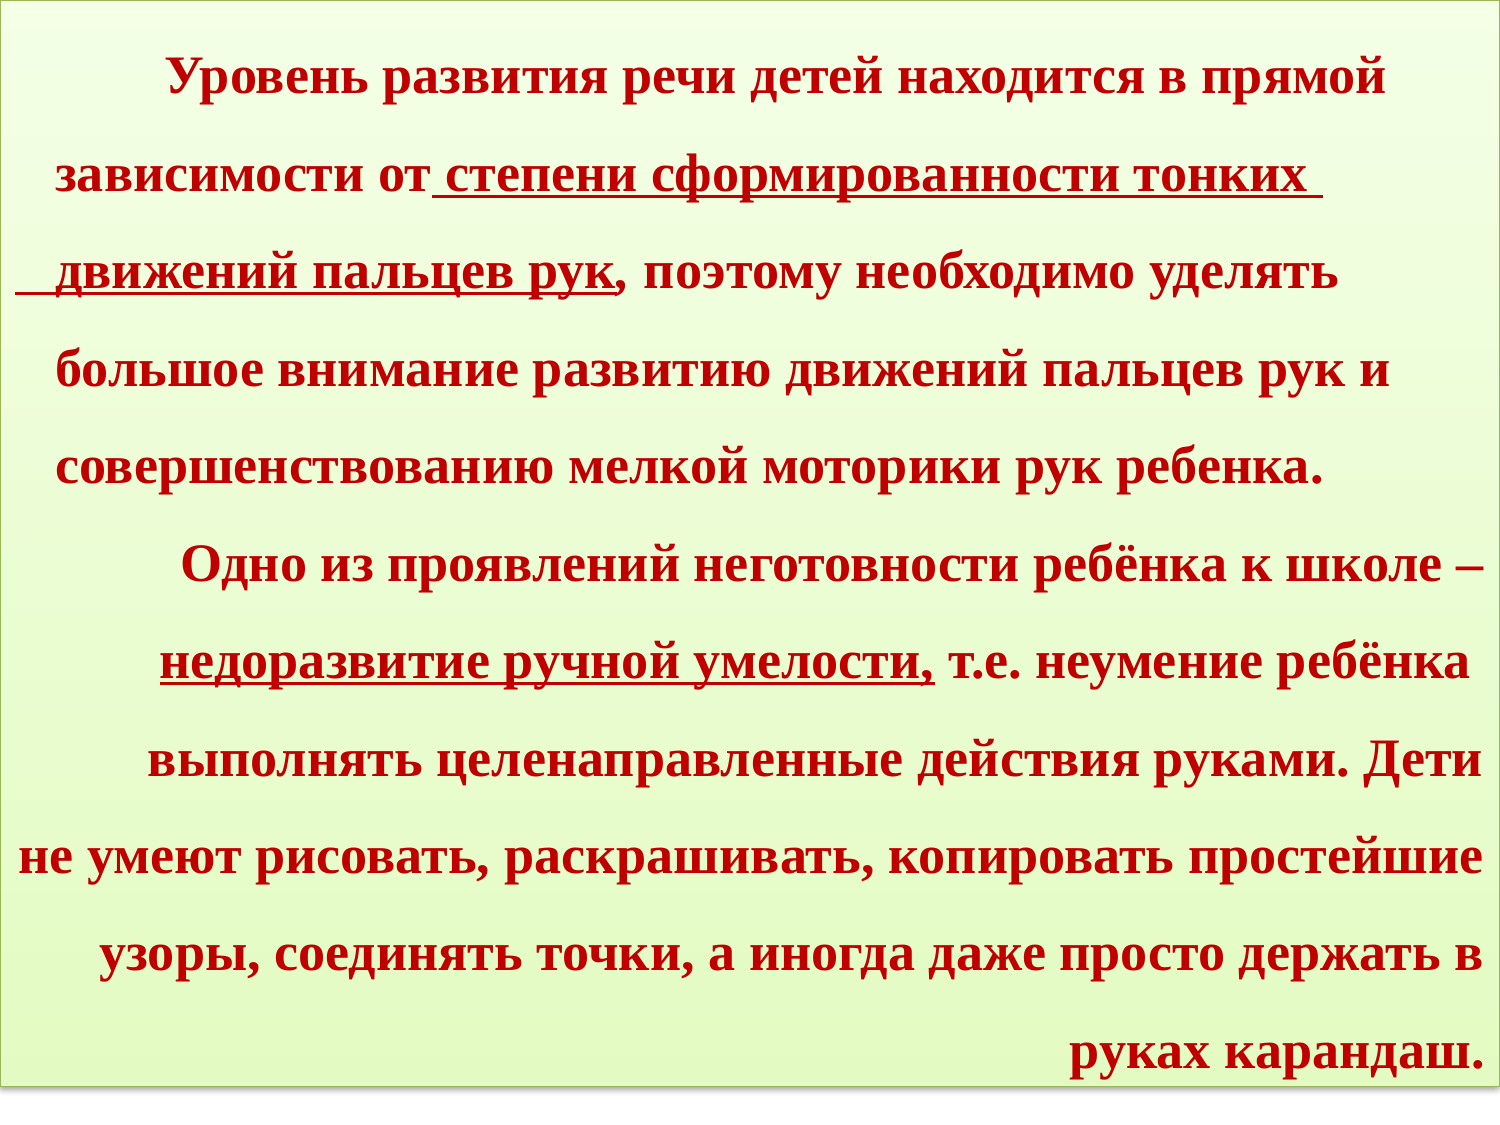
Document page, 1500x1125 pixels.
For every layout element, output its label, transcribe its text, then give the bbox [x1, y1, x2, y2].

text_box Уровень развития речи детей находится в прямой зависимости от степени сформированности тонких движений пальцев рук, поэтому необходимо уделять большое внимание развитию движений пальцев рук и совершенствованию мелкой моторики рук ребенка. Одно из проявлений неготовности ребёнка к школе – недоразвитие ручной умелости, т.е. неумение ребёнка выполнять целенаправленные действия руками. Дети не умеют рисовать, раскрашивать, копировать простейшие узоры, соединять точки, а иногда даже просто держать в руках карандаш. [0, 0, 1500, 1087]
